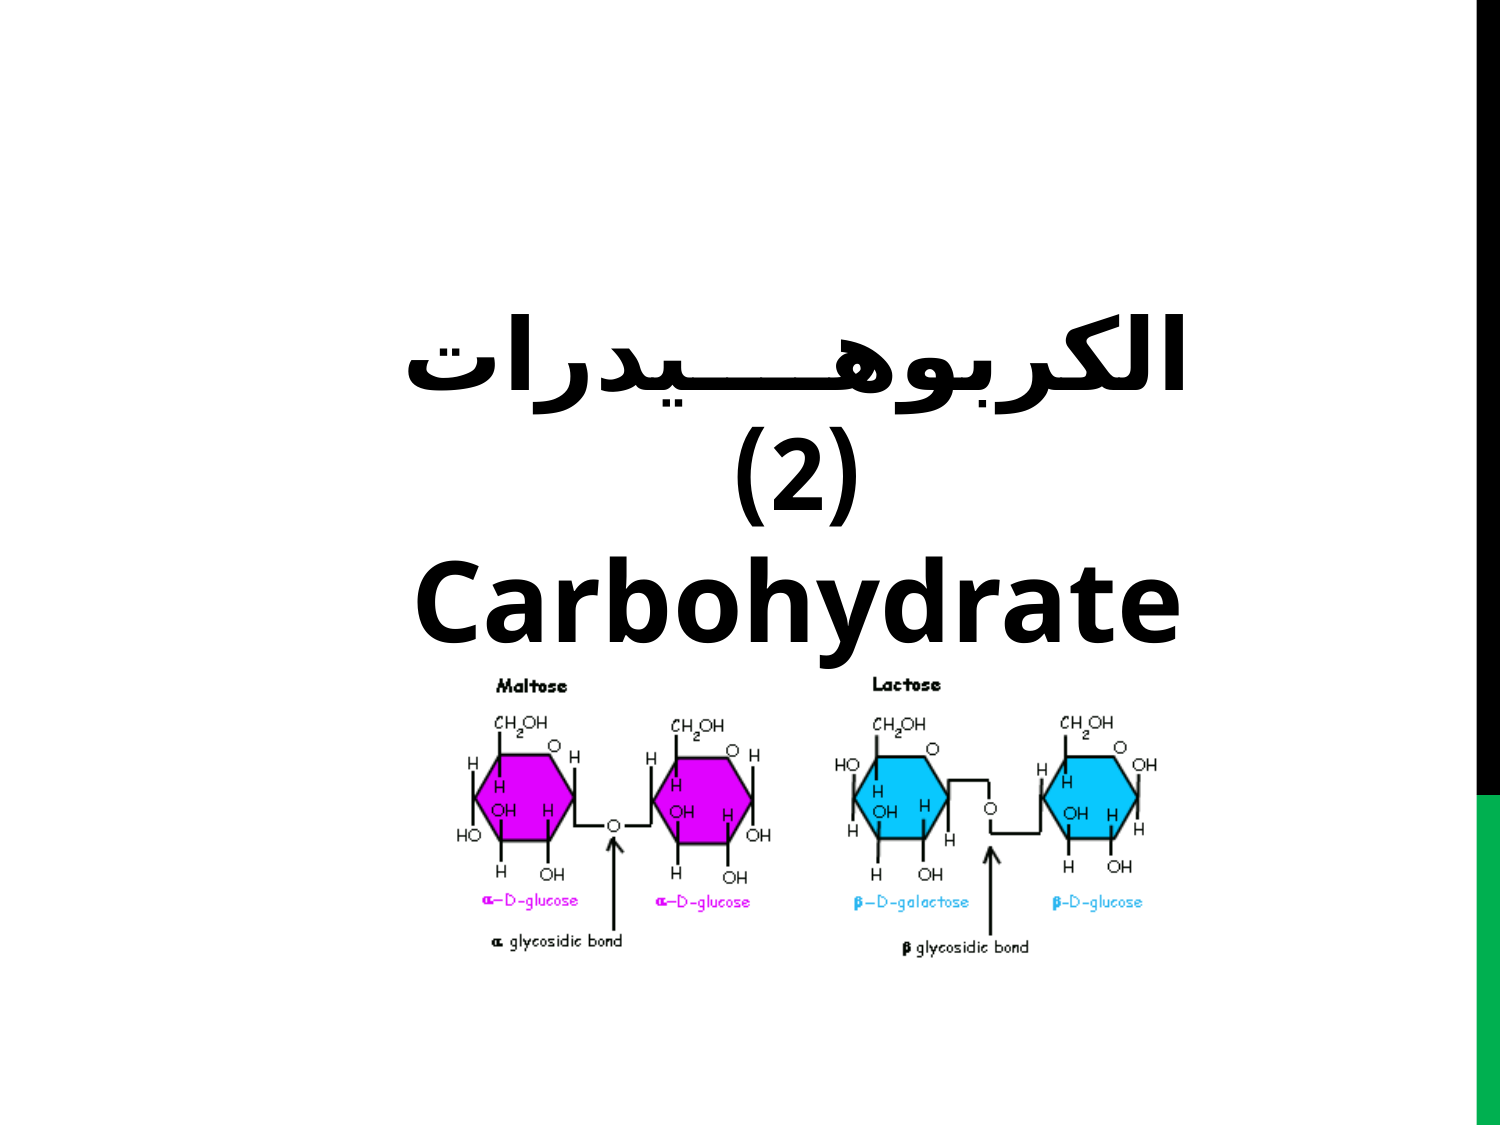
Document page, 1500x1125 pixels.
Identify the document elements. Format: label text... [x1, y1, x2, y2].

picture [452, 674, 1170, 965]
text_box الكربوهــــيدرات(2) Carbohydrate [376, 283, 1219, 673]
